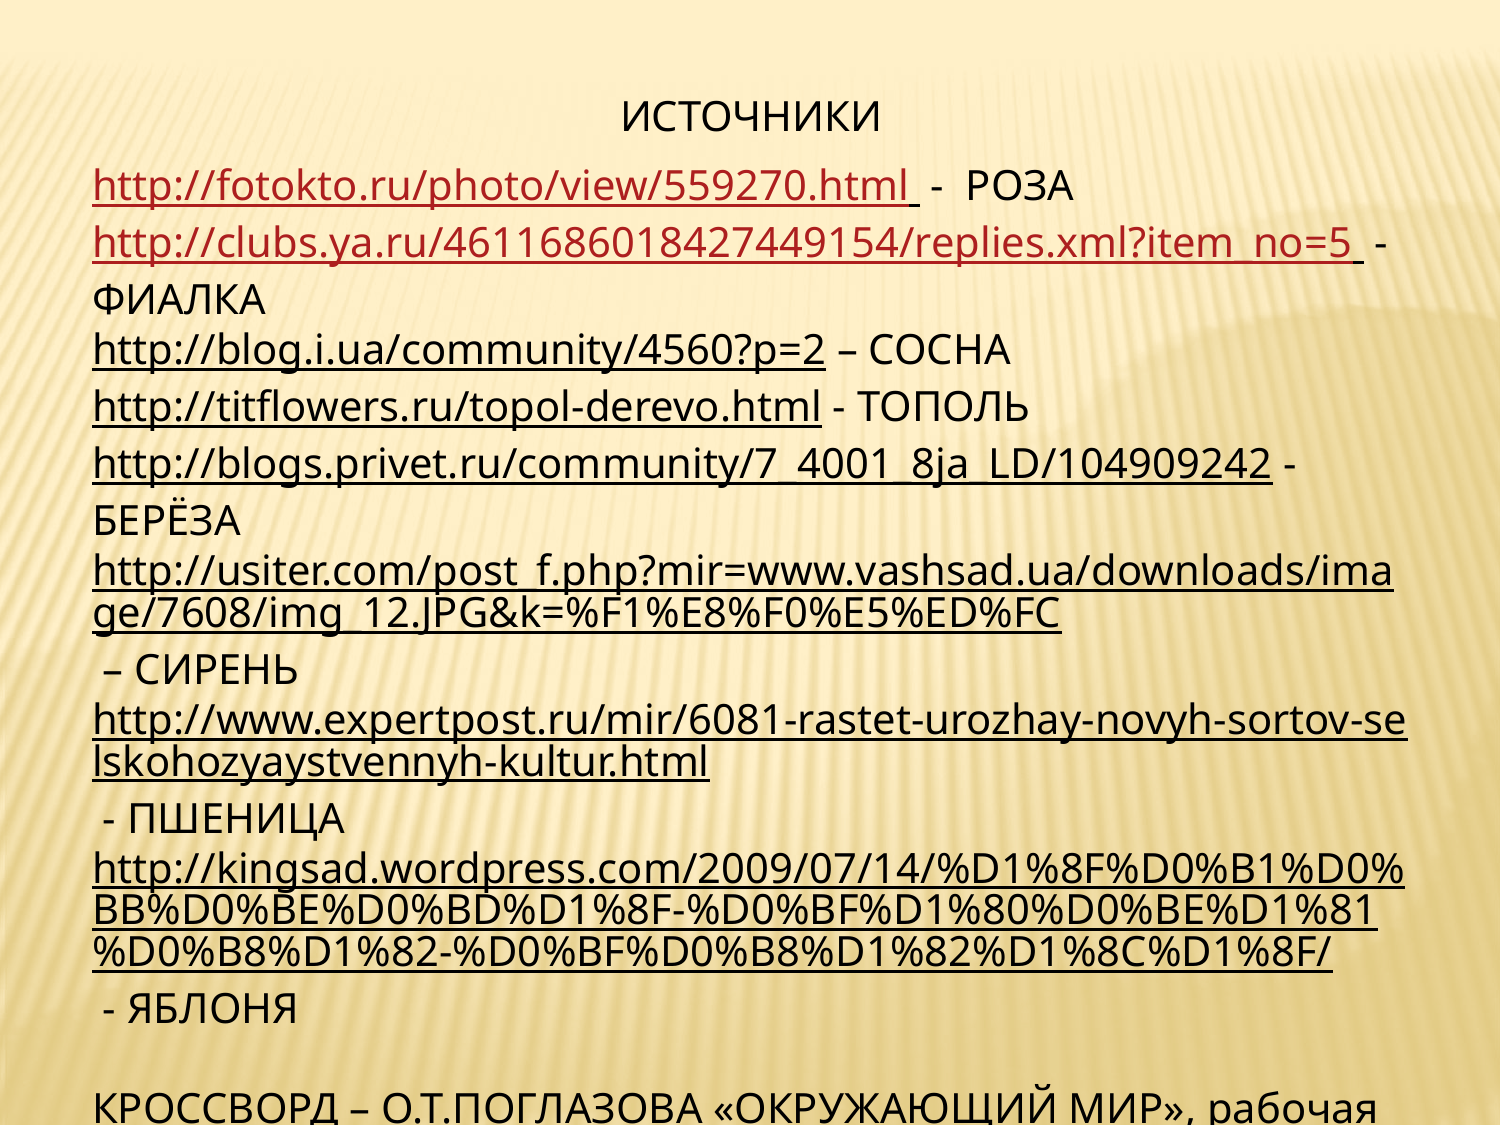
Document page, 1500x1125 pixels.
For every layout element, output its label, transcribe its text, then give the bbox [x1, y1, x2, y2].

text_box http://fotokto.ru/photo/view/559270.html - РОЗА http://clubs.ya.ru/4611686018427449154/replies.xml?item_no=5 - ФИАЛКА http://blog.i.ua/community/4560?p=2 – СОСНА http://titflowers.ru/topol-derevo.html - ТОПОЛЬ http://blogs.privet.ru/community/7_4001_8ja_LD/104909242 - БЕРЁЗА http://usiter.com/post_f.php?mir=www.vashsad.ua/downloads/image/7608/img_12.JPG&k=%F1%E8%F0%E5%ED%FC – СИРЕНЬ http://www.expertpost.ru/mir/6081-rastet-urozhay-novyh-sortov-selskohozyaystvennyh-kultur.html - ПШЕНИЦА http://kingsad.wordpress.com/2009/07/14/%D1%8F%D0%B1%D0%BB%D0%BE%D0%BD%D1%8F-%D0%BF%D1%80%D0%BE%D1%81%D0%B8%D1%82-%D0%BF%D0%B8%D1%82%D1%8C%D1%8F/ - ЯБЛОНЯ КРОССВОРД – О.Т.ПОГЛАЗОВА «ОКРУЖАЮЩИЙ МИР», рабочая тетрадь [77, 151, 1426, 1073]
text_box ИСТОЧНИКИ [605, 82, 898, 147]
